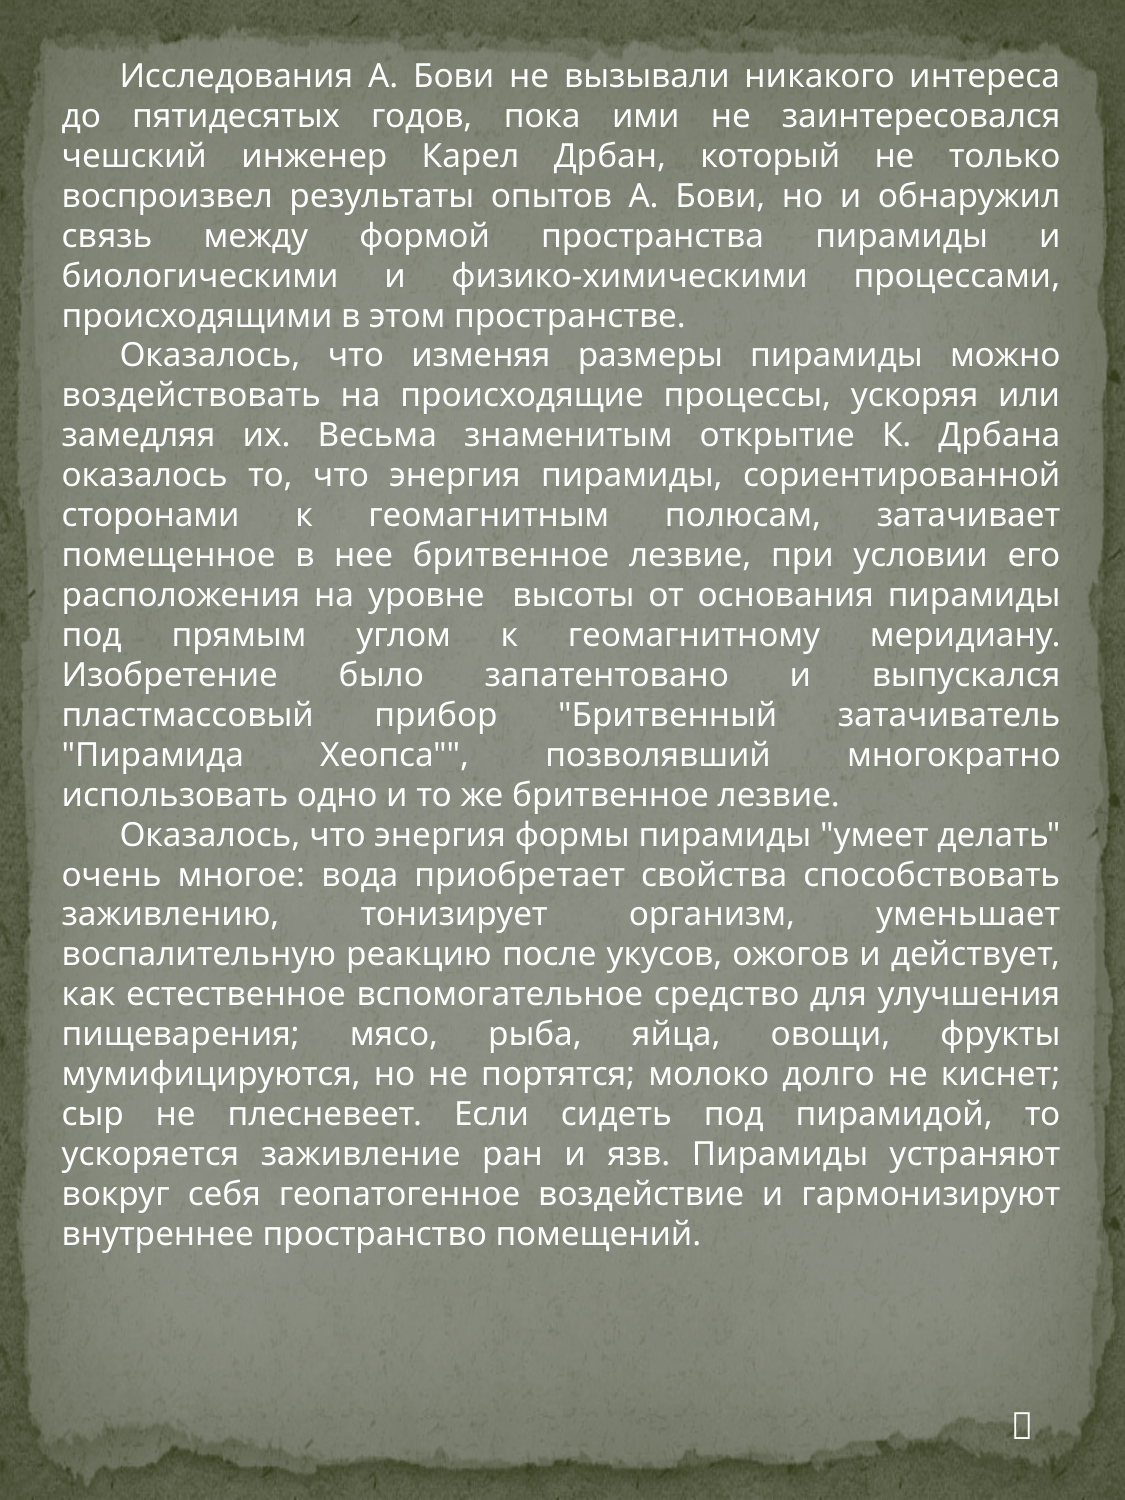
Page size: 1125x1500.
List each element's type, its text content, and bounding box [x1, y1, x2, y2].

text_box Исследования А. Бови не вызывали никакого интереса до пятидесятых годов, пока ими не заинтересовался чешский инженер Карел Дрбан, который не только воспроизвел результаты опытов А. Бови, но и обнаружил связь между формой пространства пирамиды и биологическими и физико-химическими процессами, происходящими в этом пространстве. Оказалось, что изменяя размеры пирамиды можно воздействовать на происходящие процессы, ускоряя или замедляя их. Весьма знаменитым открытие К. Дрбана оказалось то, что энергия пирамиды, сориентированной сторонами к геомагнитным полюсам, затачивает помещенное в нее бритвенное лезвие, при условии его расположения на уровне высоты от основания пирамиды под прямым углом к геомагнитному меридиану. Изобретение было запатентовано и выпускался пластмассовый прибор "Бритвенный затачиватель "Пирамида Хеопса"", позволявший многократно использовать одно и то же бритвенное лезвие. Оказалось, что энергия формы пирамиды "умеет делать" очень многое: вода приобретает свойства способствовать заживлению, тонизирует организм, уменьшает воспалительную реакцию после укусов, ожогов и действует, как естественное вспомогательное средство для улучшения пищеварения; мясо, рыба, яйца, овощи, фрукты мумифицируются, но не портятся; молоко долго не киснет; сыр не плесневеет. Если сидеть под пирамидой, то ускоряется заживление ран и язв. Пирамиды устраняют вокруг себя геопатогенное воздействие и гармонизируют внутреннее пространство помещений. [46, 46, 1077, 1260]
text_box  [996, 1394, 1067, 1500]
